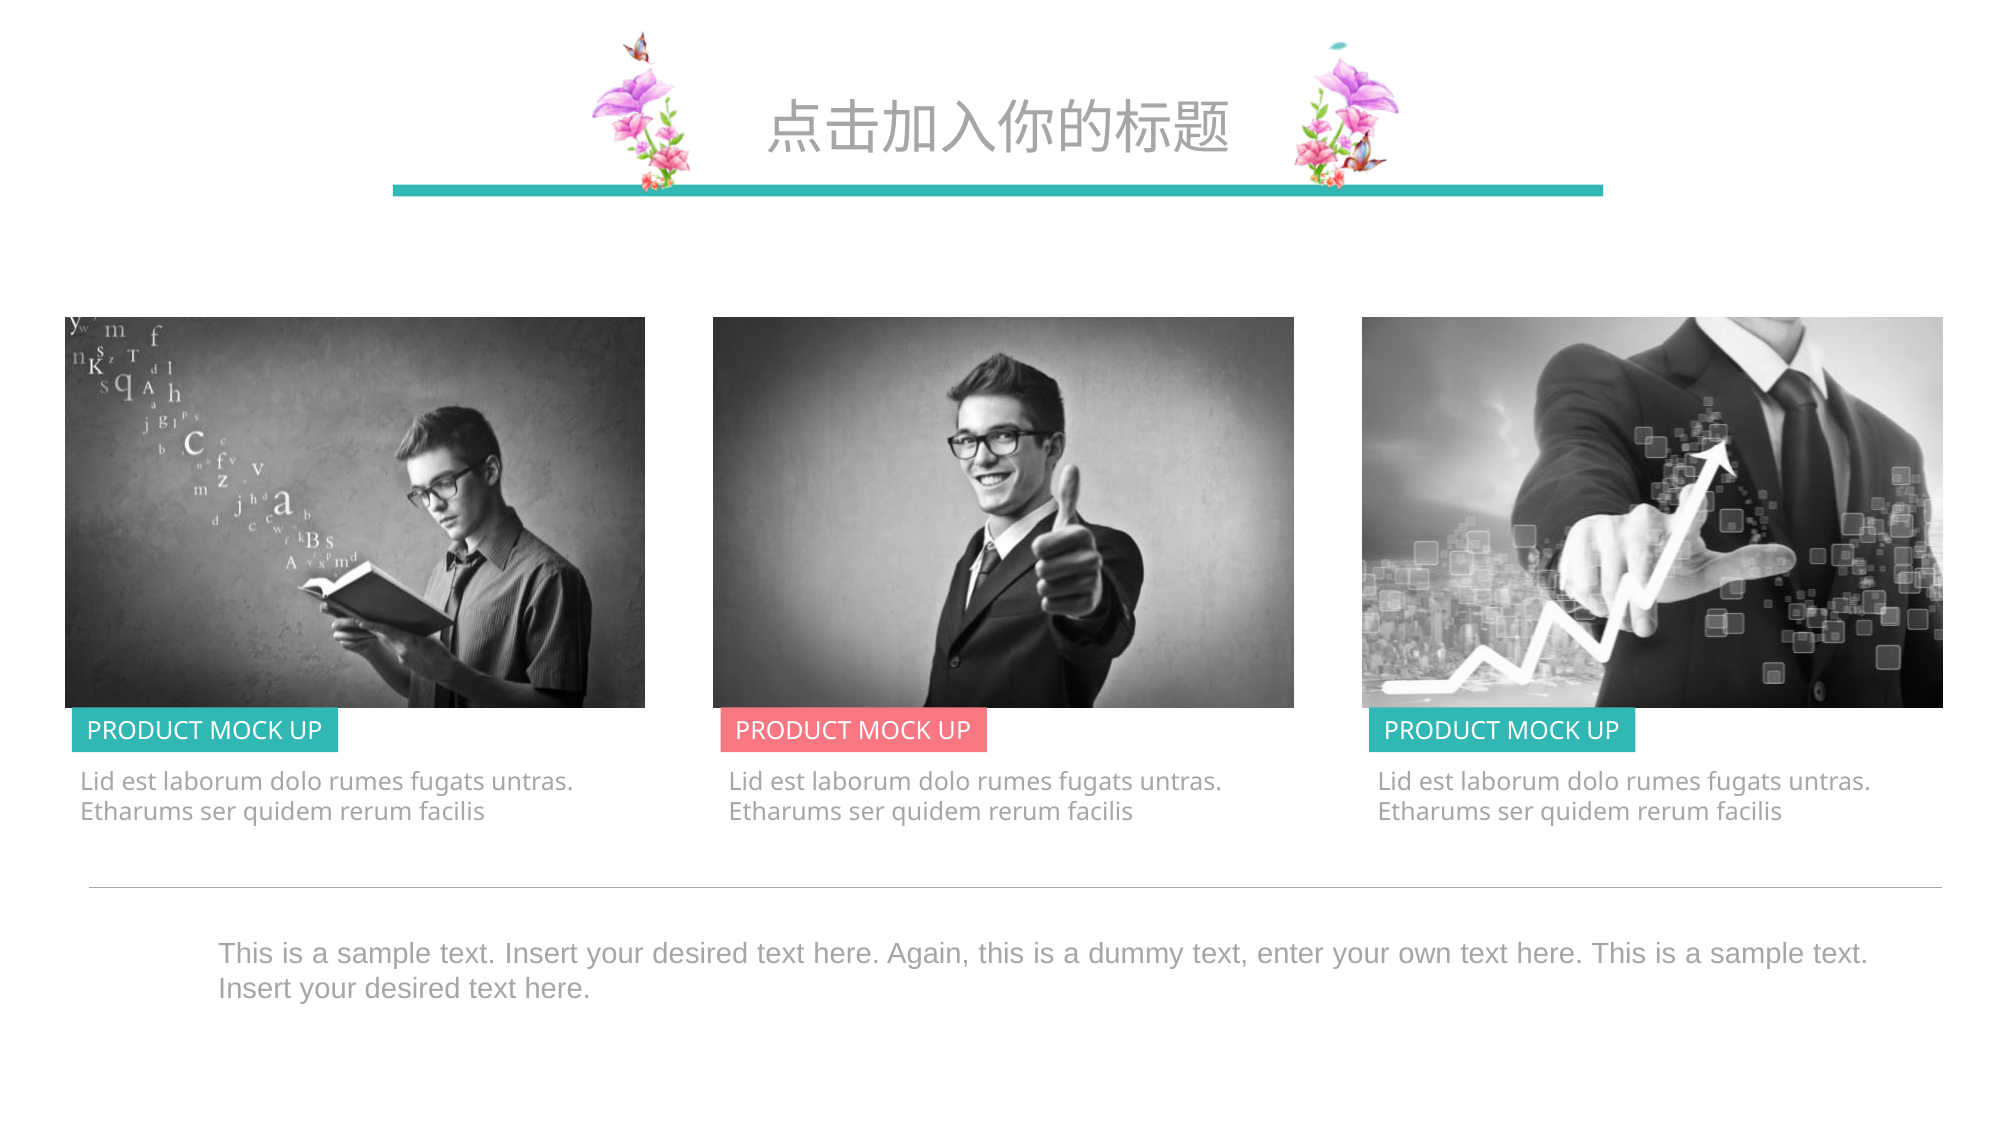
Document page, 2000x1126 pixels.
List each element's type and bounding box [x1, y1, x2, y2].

picture [571, 20, 701, 208]
text_box [65, 317, 1943, 1094]
text_box [1399, 89, 1604, 197]
picture [1300, 29, 1417, 208]
text_box [392, 89, 586, 197]
text_box [701, 89, 1300, 197]
